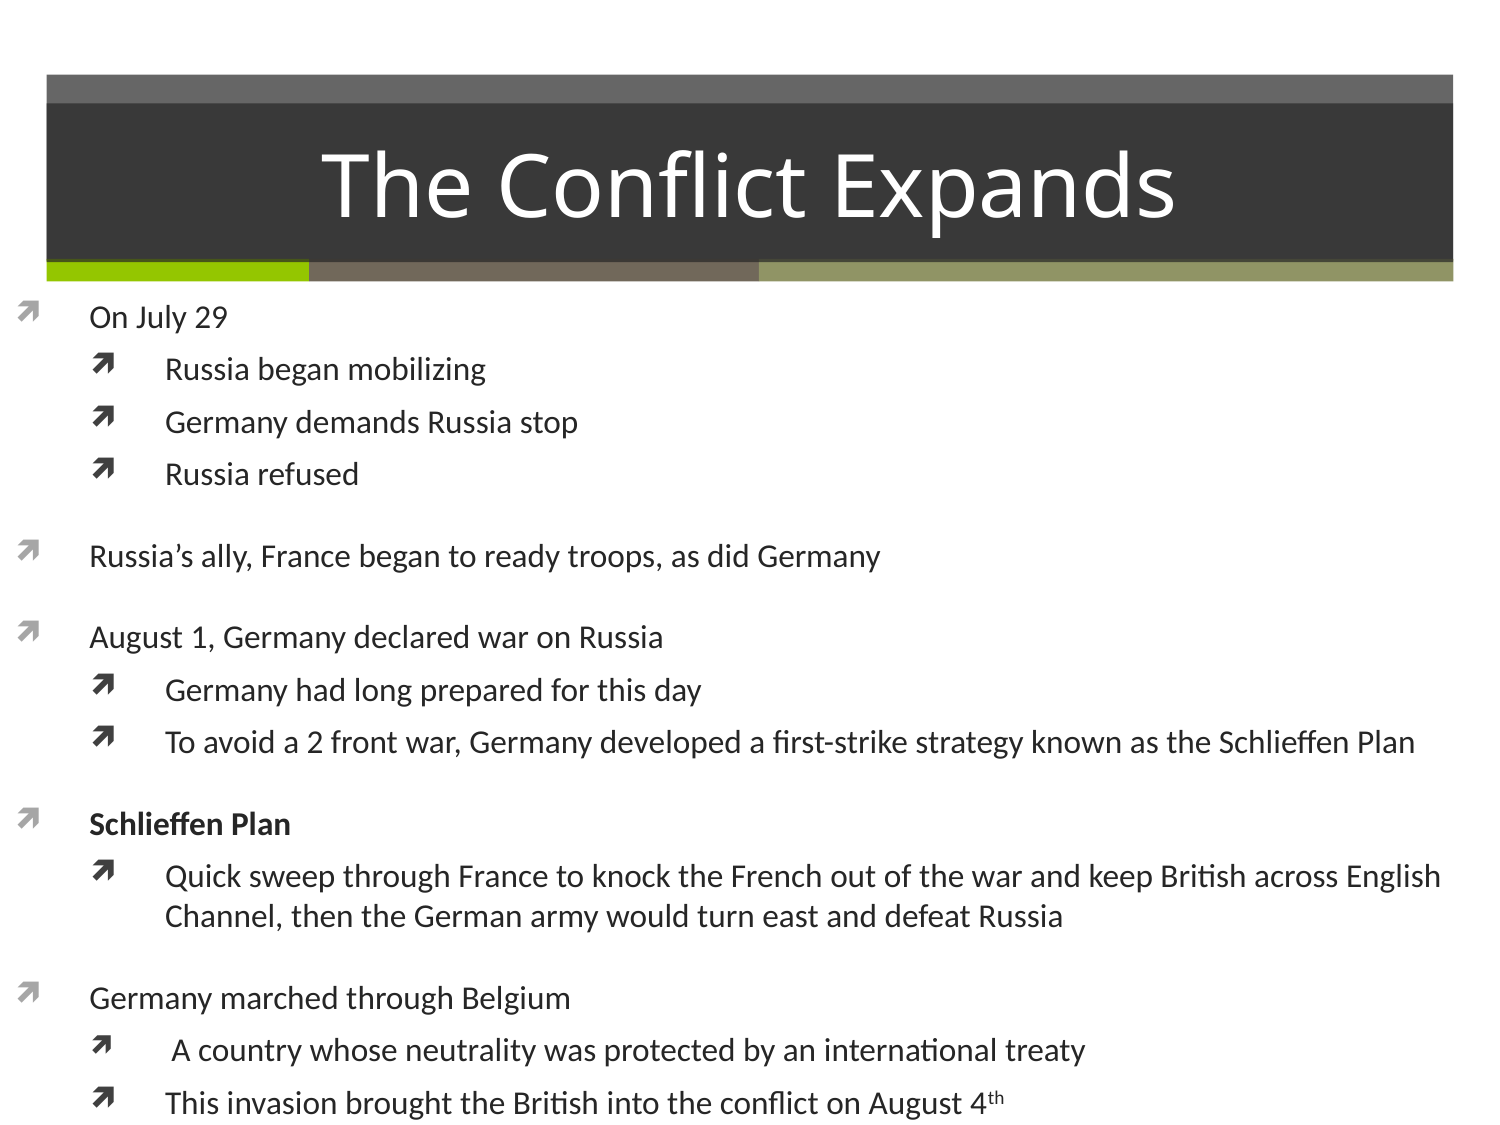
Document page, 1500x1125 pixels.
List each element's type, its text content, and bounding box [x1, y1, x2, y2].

title The Conflict Expands [46, 103, 1454, 263]
list On July 29 Russia began mobilizing Germany demands Russia stop Russia refused Russia’s ally, France began to ready troops, as did Germany August 1, Germany declared war on Russia Germany had long prepared for this day To avoid a 2 front war, Germany developed a first-strike strategy known as the Schlieffen Plan Schlieffen Plan Quick sweep through France to knock the French out of the war and keep British across English Channel, then the German army would turn east and defeat Russia Germany marched through Belgium A country whose neutrality was protected by an international treaty This invasion brought the British into the conflict on August 4th [0, 287, 1500, 1125]
